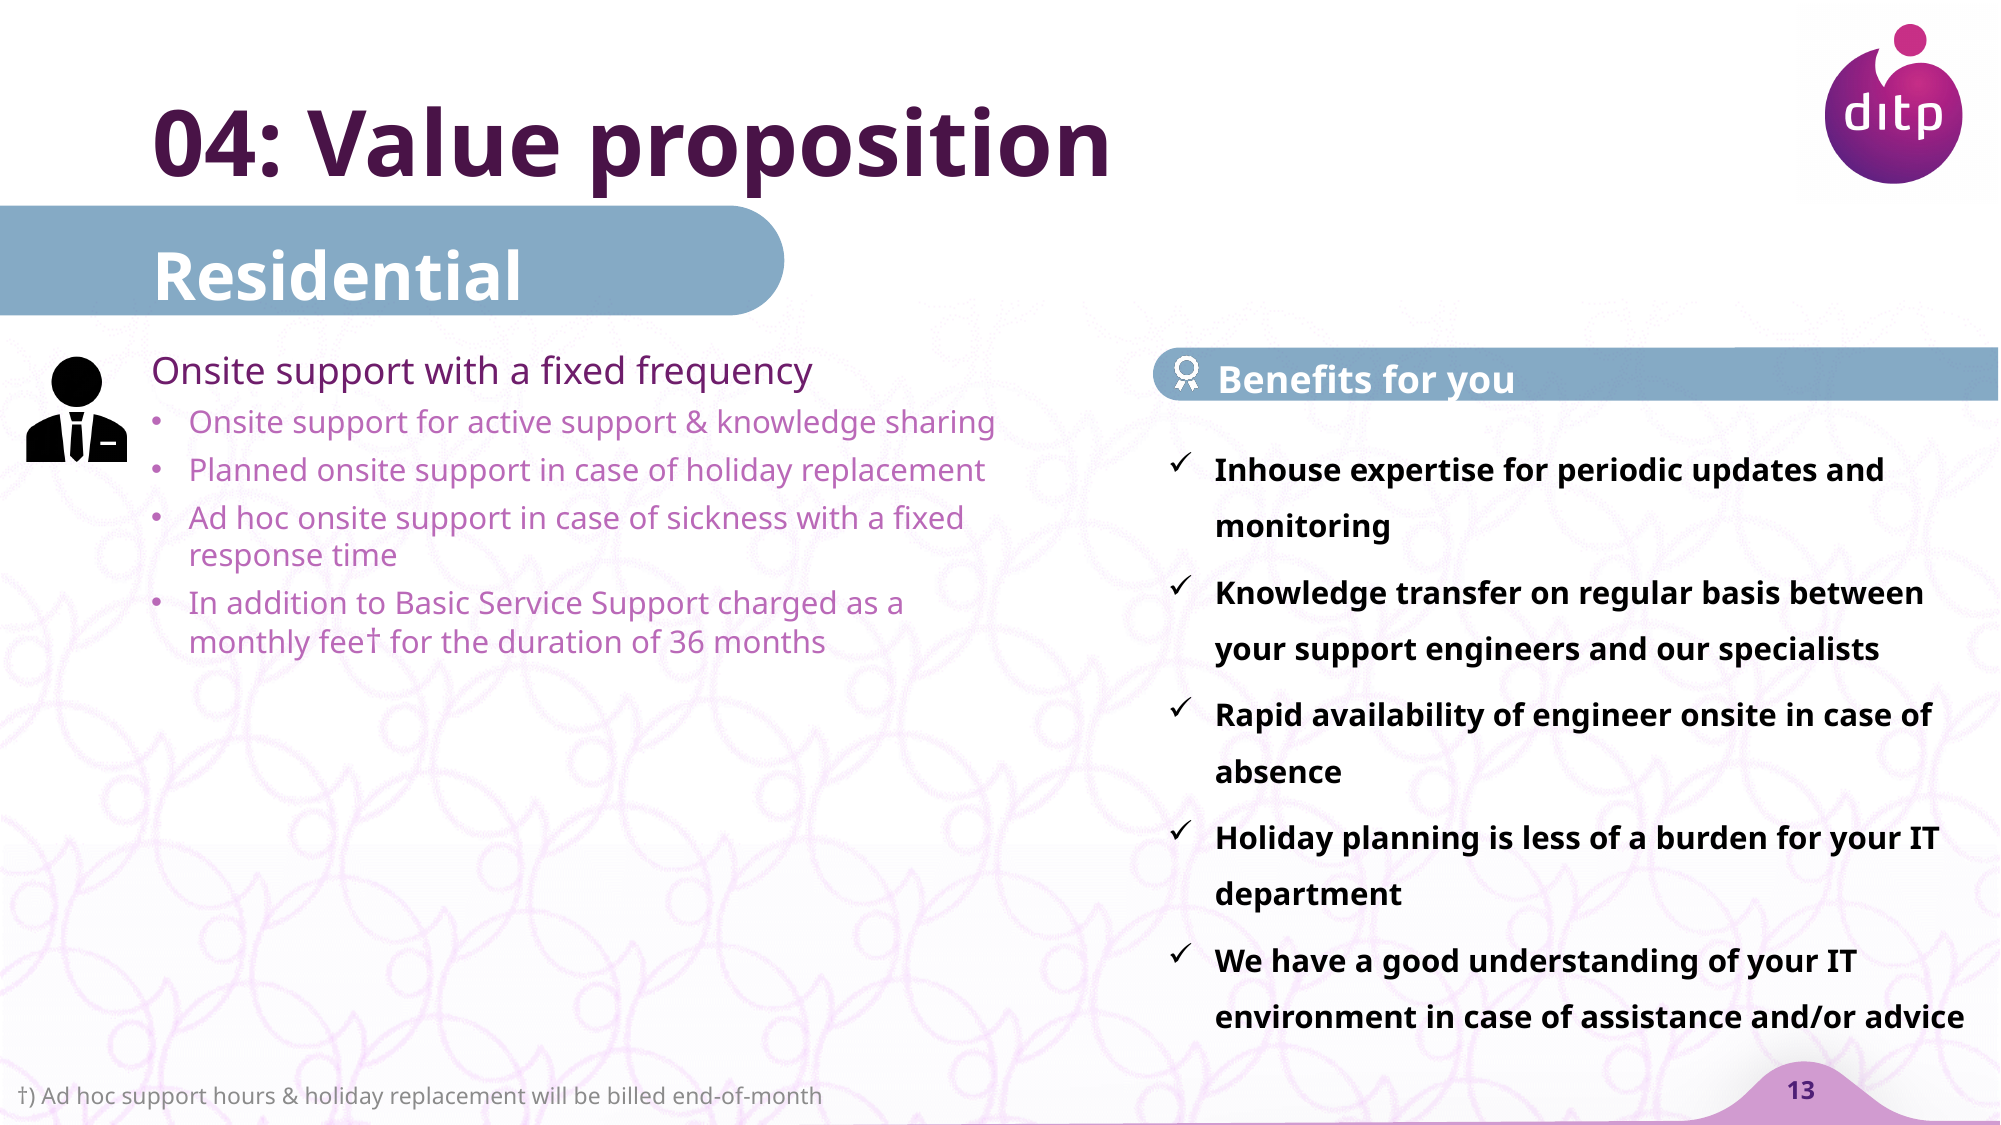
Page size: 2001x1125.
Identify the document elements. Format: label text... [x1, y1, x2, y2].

text_box [1327, 1067, 2000, 1125]
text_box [1152, 335, 1999, 403]
text_box Onsite support with a fixed frequency Onsite support for active support & knowledge sharing Planned onsite support in case of holiday replacement Ad hoc onsite support in case of sickness with a fixed response time In addition to Basic Service Support charged as a monthly fee† for the duration of 36 months [136, 339, 1040, 668]
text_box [0, 202, 825, 316]
footer †) Ad hoc support hours & holiday replacement will be billed end-of-month [1, 1079, 1327, 1125]
text_box 13 [1767, 1061, 1831, 1122]
text_box Inhouse expertise for periodic updates and monitoring Knowledge transfer on regular basis between your support engineers and our specialists Rapid availability of engineer onsite in case of absence Holiday planning is less of a burden for your IT department We have a good understanding of your IT environment in case of assistance and/or advice [1153, 424, 2000, 1043]
title 04: Value proposition [137, 74, 1863, 292]
picture [0, 0, 2001, 1125]
